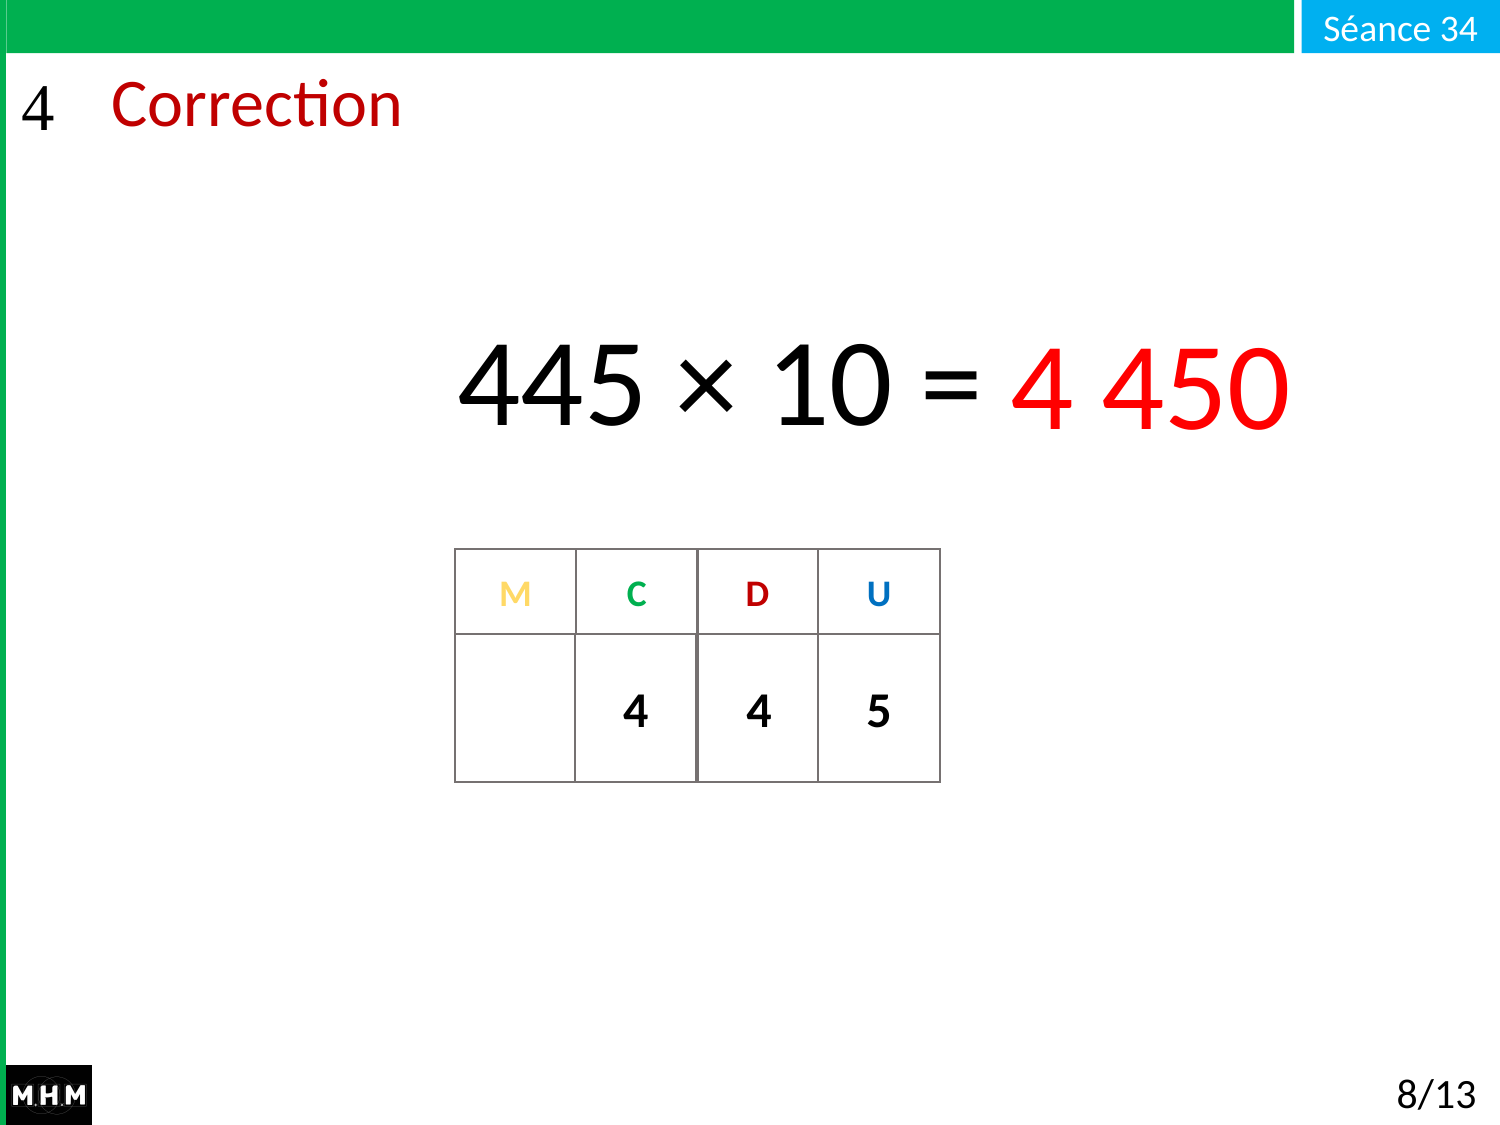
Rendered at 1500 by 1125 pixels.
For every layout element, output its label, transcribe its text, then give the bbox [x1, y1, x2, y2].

text_box M [454, 548, 577, 633]
text_box C [577, 548, 699, 633]
text_box 4 [574, 633, 697, 783]
text_box 445 × 10 = [442, 292, 1243, 458]
text_box 4 450 [995, 296, 1338, 462]
text_box 5 [817, 633, 941, 783]
list 8/13 [1373, 1064, 1500, 1125]
picture [6, 1065, 92, 1125]
text_box D [699, 548, 817, 633]
text_box [454, 633, 574, 783]
title Correction [96, 60, 1391, 150]
text_box 4 [697, 633, 817, 783]
text_box U [817, 548, 941, 633]
